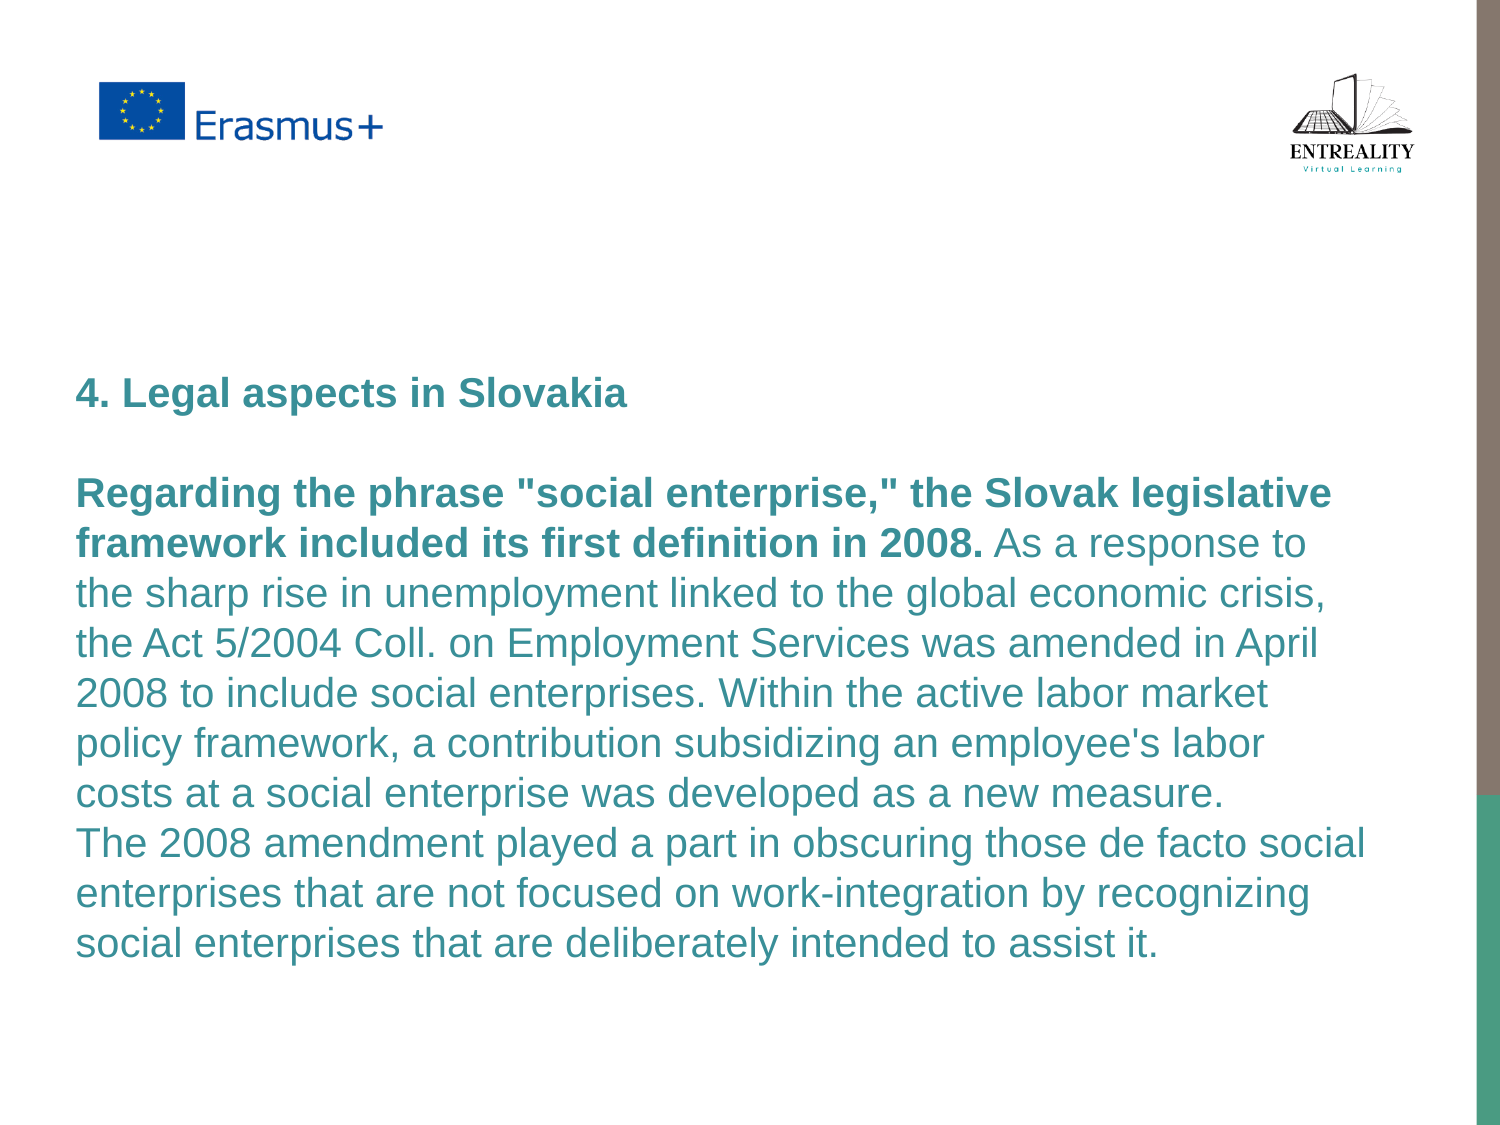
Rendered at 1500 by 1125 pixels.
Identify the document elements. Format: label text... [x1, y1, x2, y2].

subtitle [105, 656, 1301, 751]
title 4. Legal aspects in Slovakia Regarding the phrase "social enterprise," the Slovak legislative framework included its first definition in 2008. As a response to the sharp rise in unemployment linked to the global economic crisis, the Act 5/2004 Coll. on Employment Services was amended in April 2008 to include social enterprises. Within the active labor market policy framework, a contribution subsidizing an employee's labor costs at a social enterprise was developed as a new measure. The 2008 amendment played a part in obscuring those de facto social enterprises that are not focused on work-integration by recognizing social enterprises that are deliberately intended to assist it. [60, 382, 1385, 1010]
picture [81, 64, 399, 156]
picture [1246, 17, 1458, 229]
